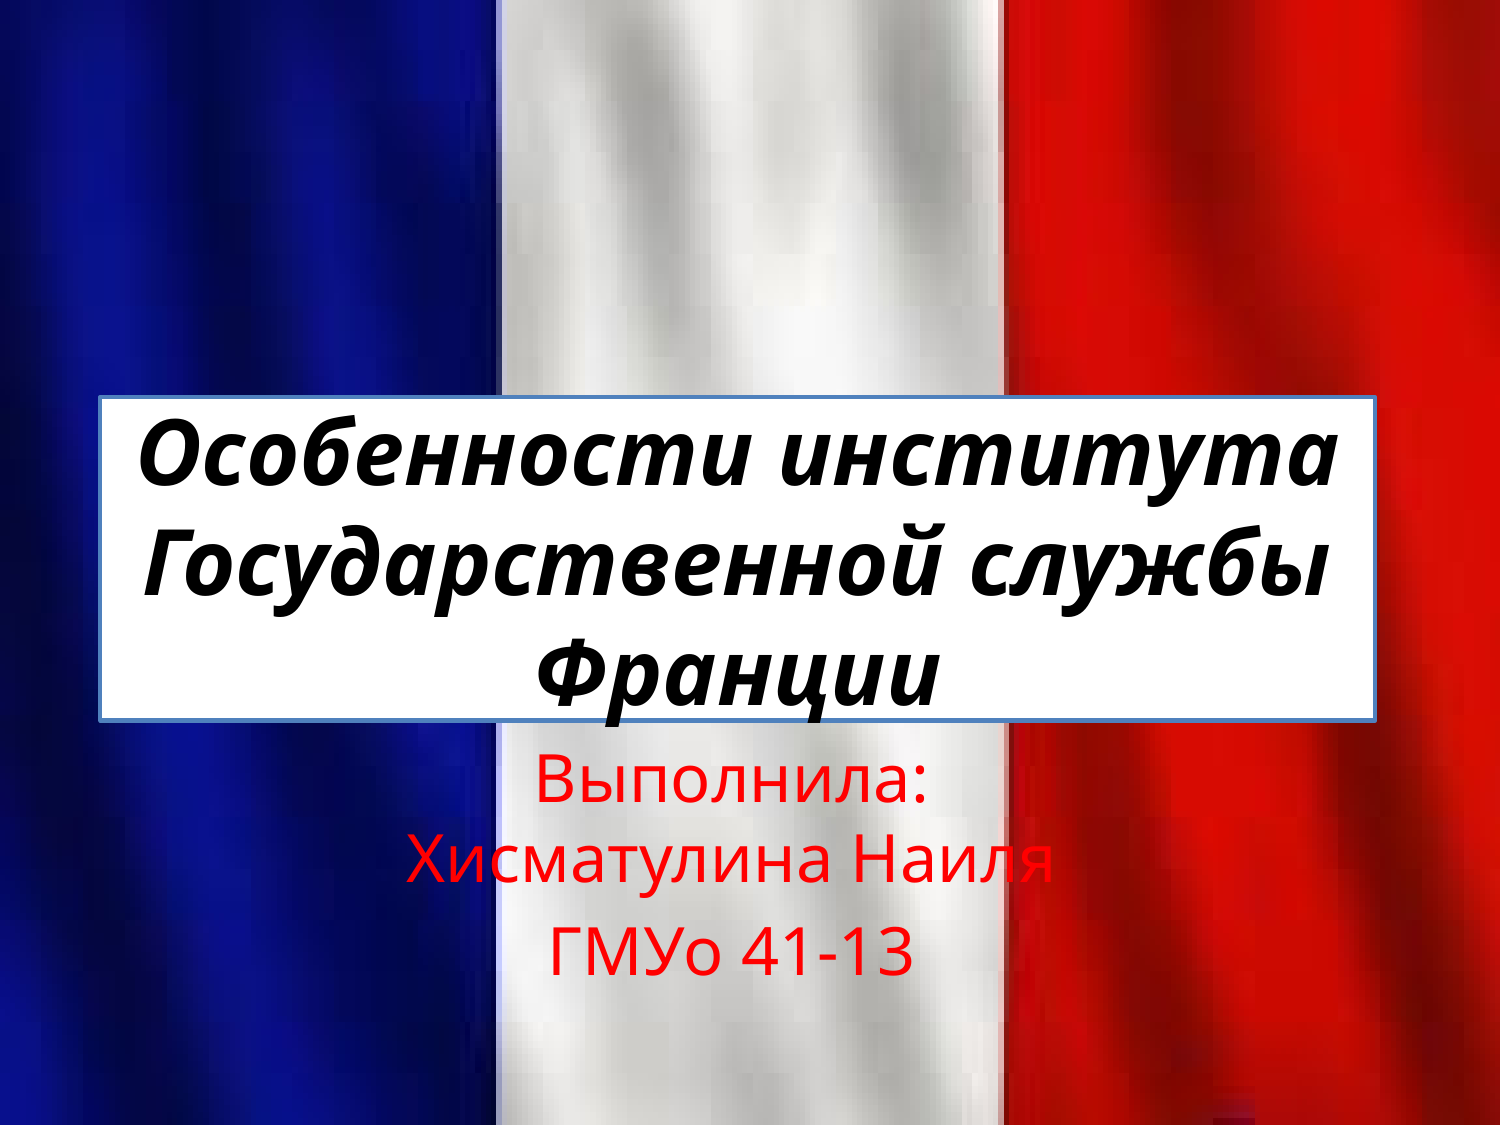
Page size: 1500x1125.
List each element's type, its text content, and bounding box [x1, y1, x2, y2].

picture [0, 0, 1500, 1125]
subtitle Выполнила: Хисматулина Наиля ГМУо 41-13 [206, 727, 1257, 1016]
title Особенности института Государственной службы Франции [98, 395, 1377, 723]
